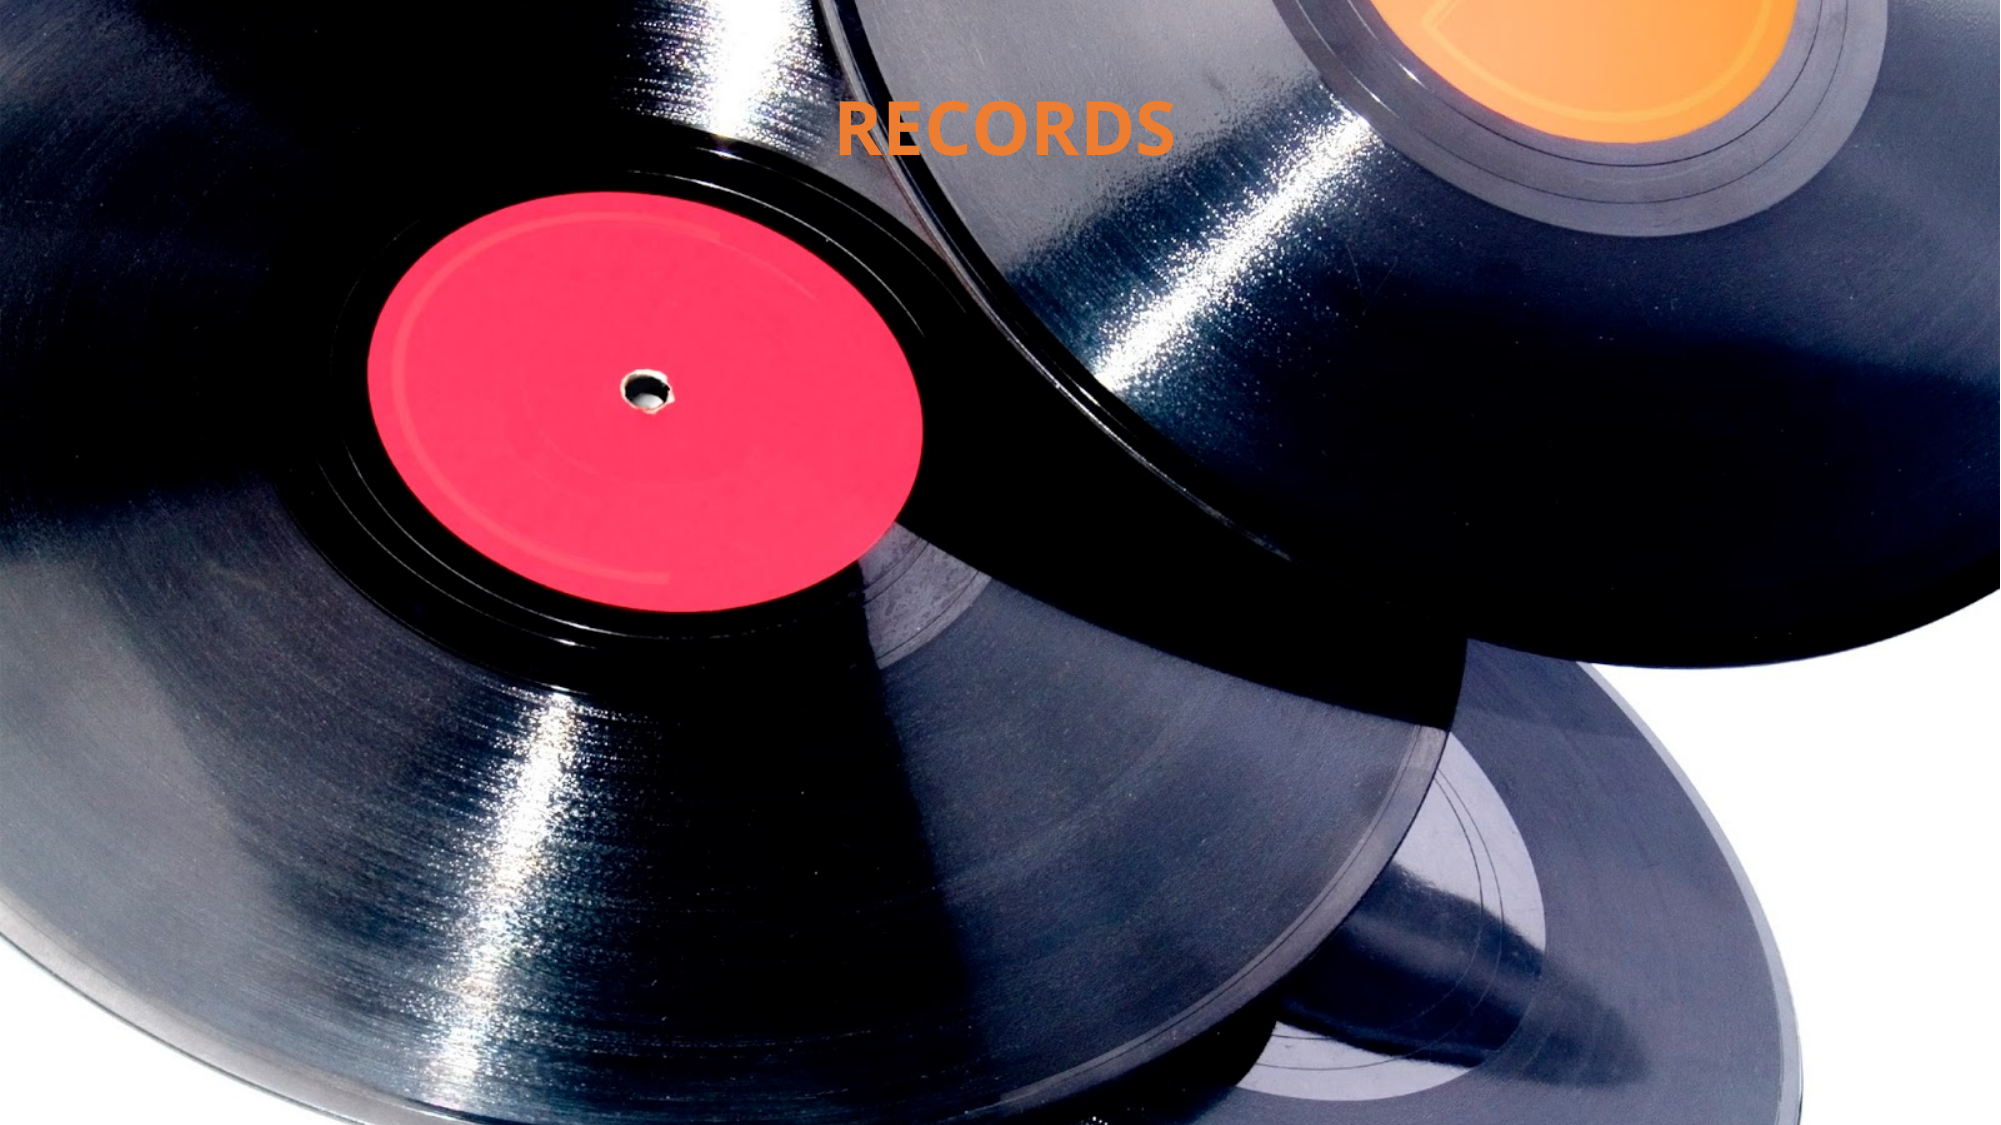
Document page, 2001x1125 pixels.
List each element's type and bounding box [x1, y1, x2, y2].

list [0, 0, 2000, 1125]
